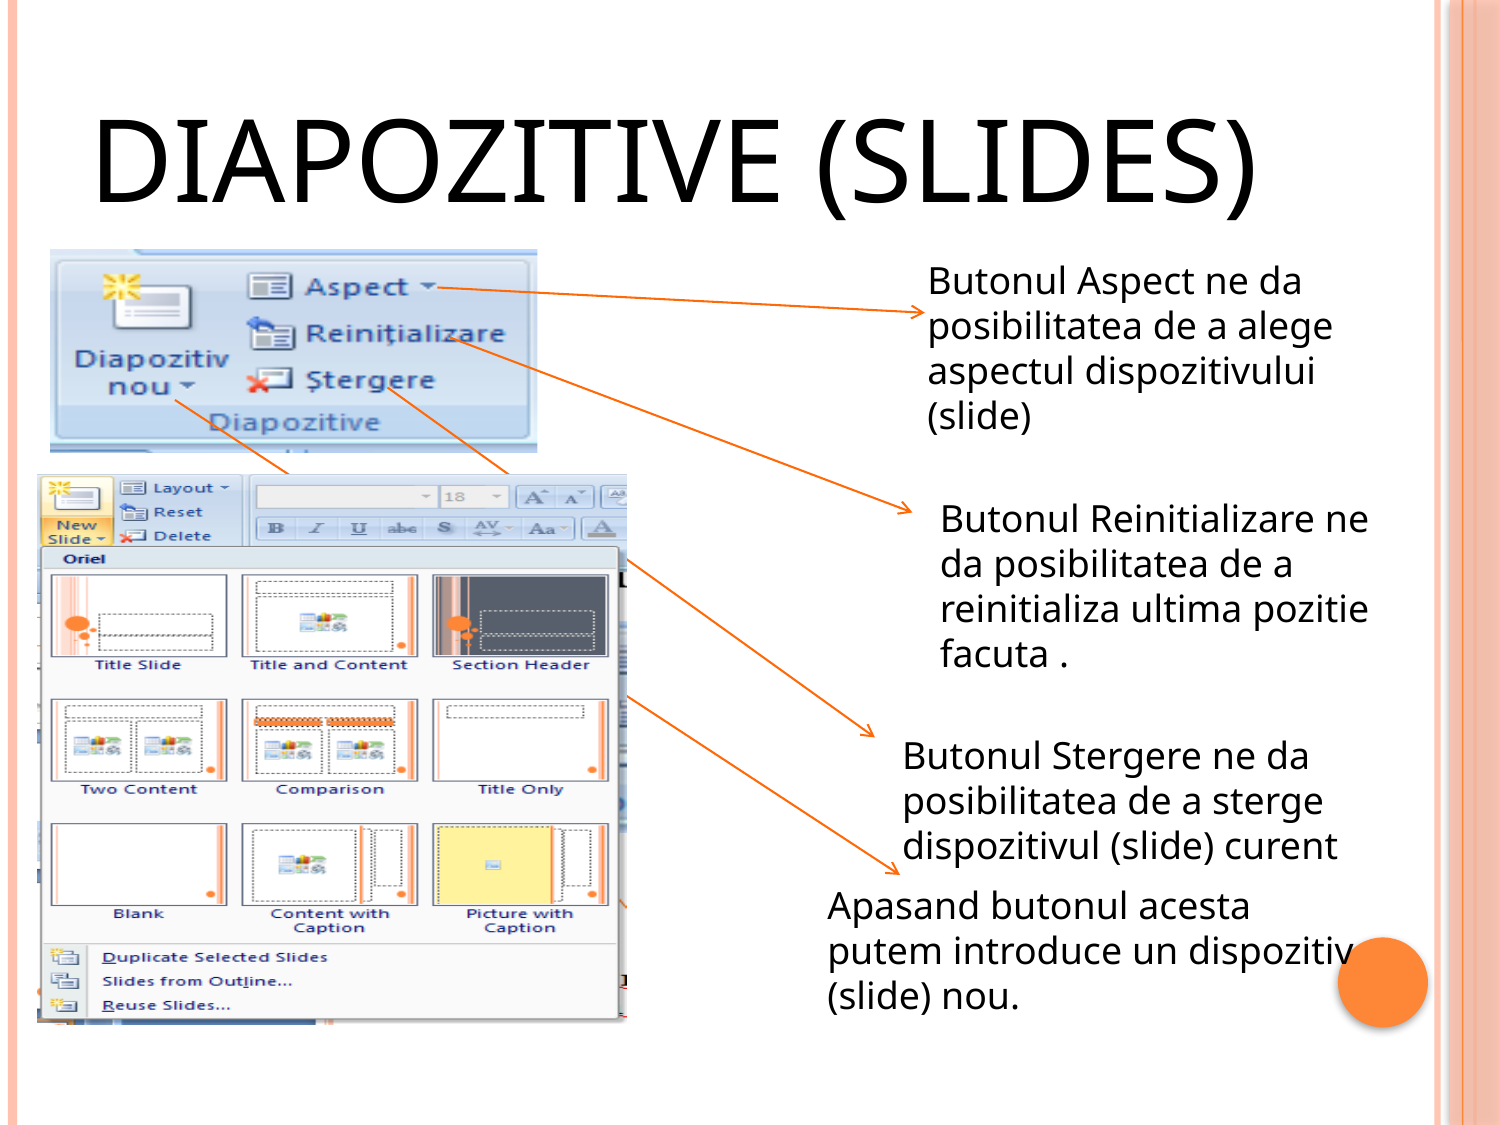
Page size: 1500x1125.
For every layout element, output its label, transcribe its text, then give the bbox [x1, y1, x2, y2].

picture [36, 474, 627, 1026]
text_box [436, 286, 926, 314]
text_box Apasand butonul acesta putem introduce un dispozitiv (slide) nou. [812, 874, 1375, 1025]
text_box Butonul Aspect ne da posibilitatea de a alege aspectul dispozitivului (slide) [912, 249, 1350, 445]
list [49, 249, 538, 453]
text_box Butonul Reinitializare ne da posibilitatea de a reinitializa ultima pozitie facuta . [924, 487, 1425, 683]
text_box Butonul Stergere ne da posibilitatea de a sterge dispozitivul (slide) curent [906, 724, 1425, 875]
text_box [449, 336, 913, 513]
title Diapozitive (Slides) [75, 45, 1300, 233]
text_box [174, 399, 901, 876]
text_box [386, 386, 876, 396]
